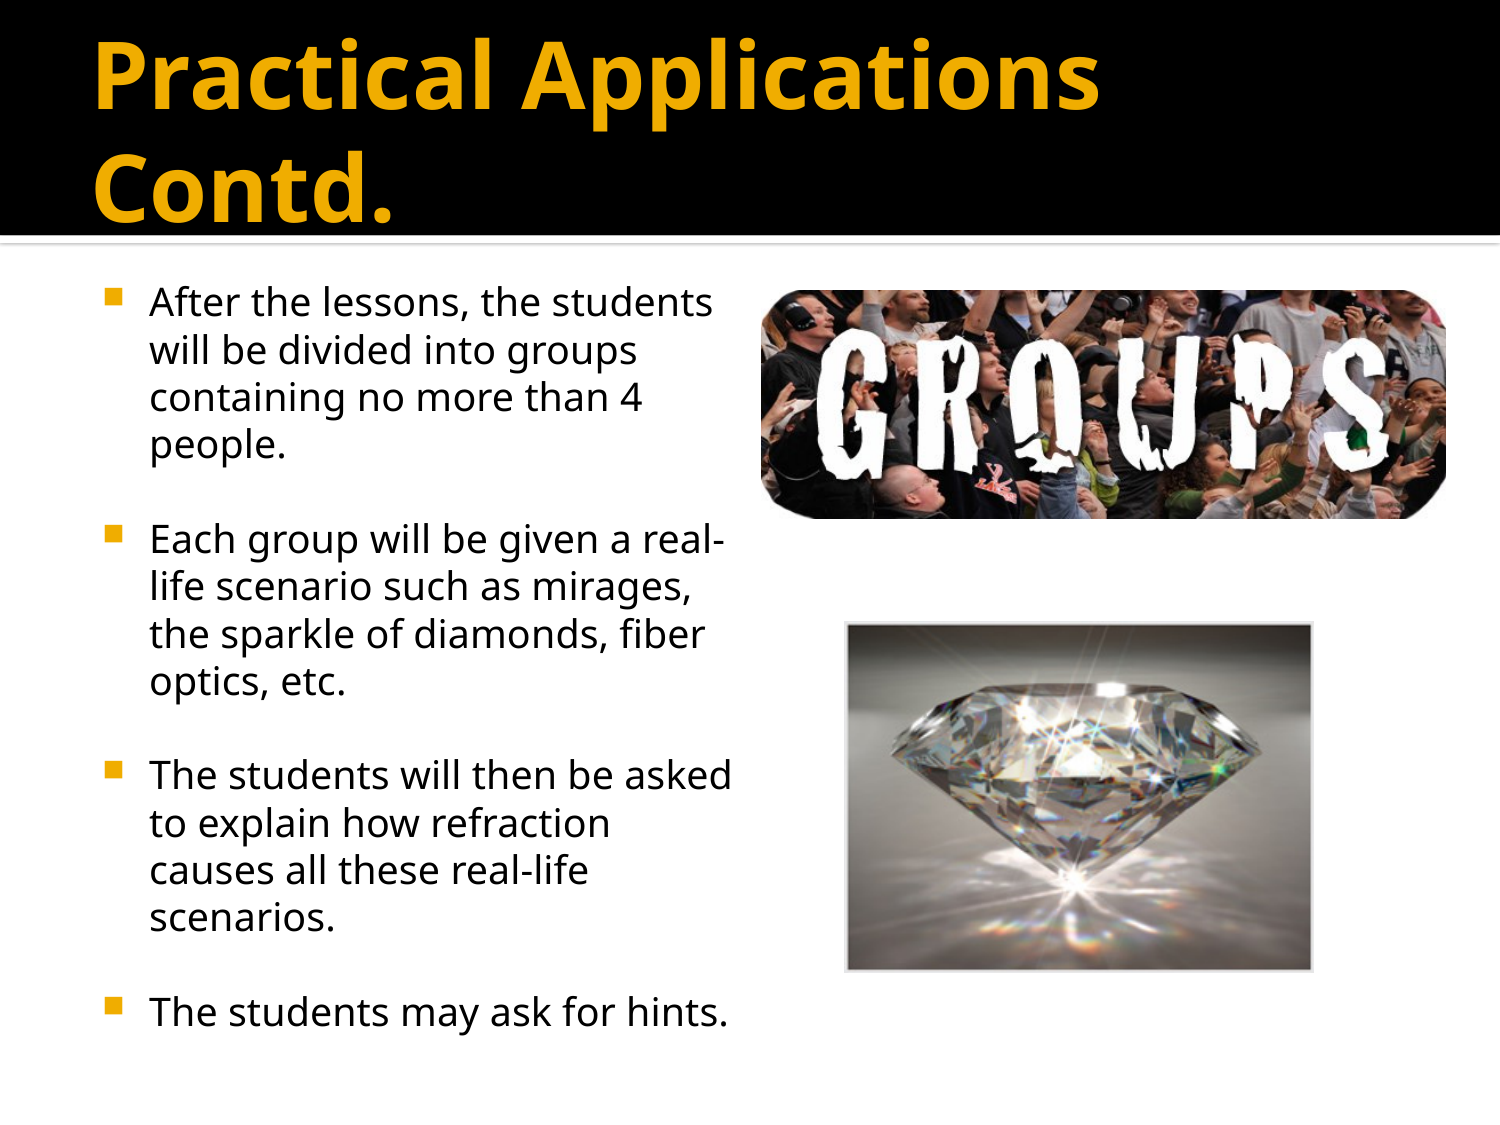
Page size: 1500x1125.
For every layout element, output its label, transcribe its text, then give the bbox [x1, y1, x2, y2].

title Practical Applications Contd. [75, 25, 1425, 231]
picture [844, 621, 1314, 974]
list After the lessons, the students will be divided into groups containing no more than 4 people. Each group will be given a real-life scenario such as mirages, the sparkle of diamonds, fiber optics, etc. The students will then be asked to explain how refraction causes all these real-life scenarios. The students may ask for hints. [75, 262, 762, 1059]
picture [761, 290, 1446, 519]
